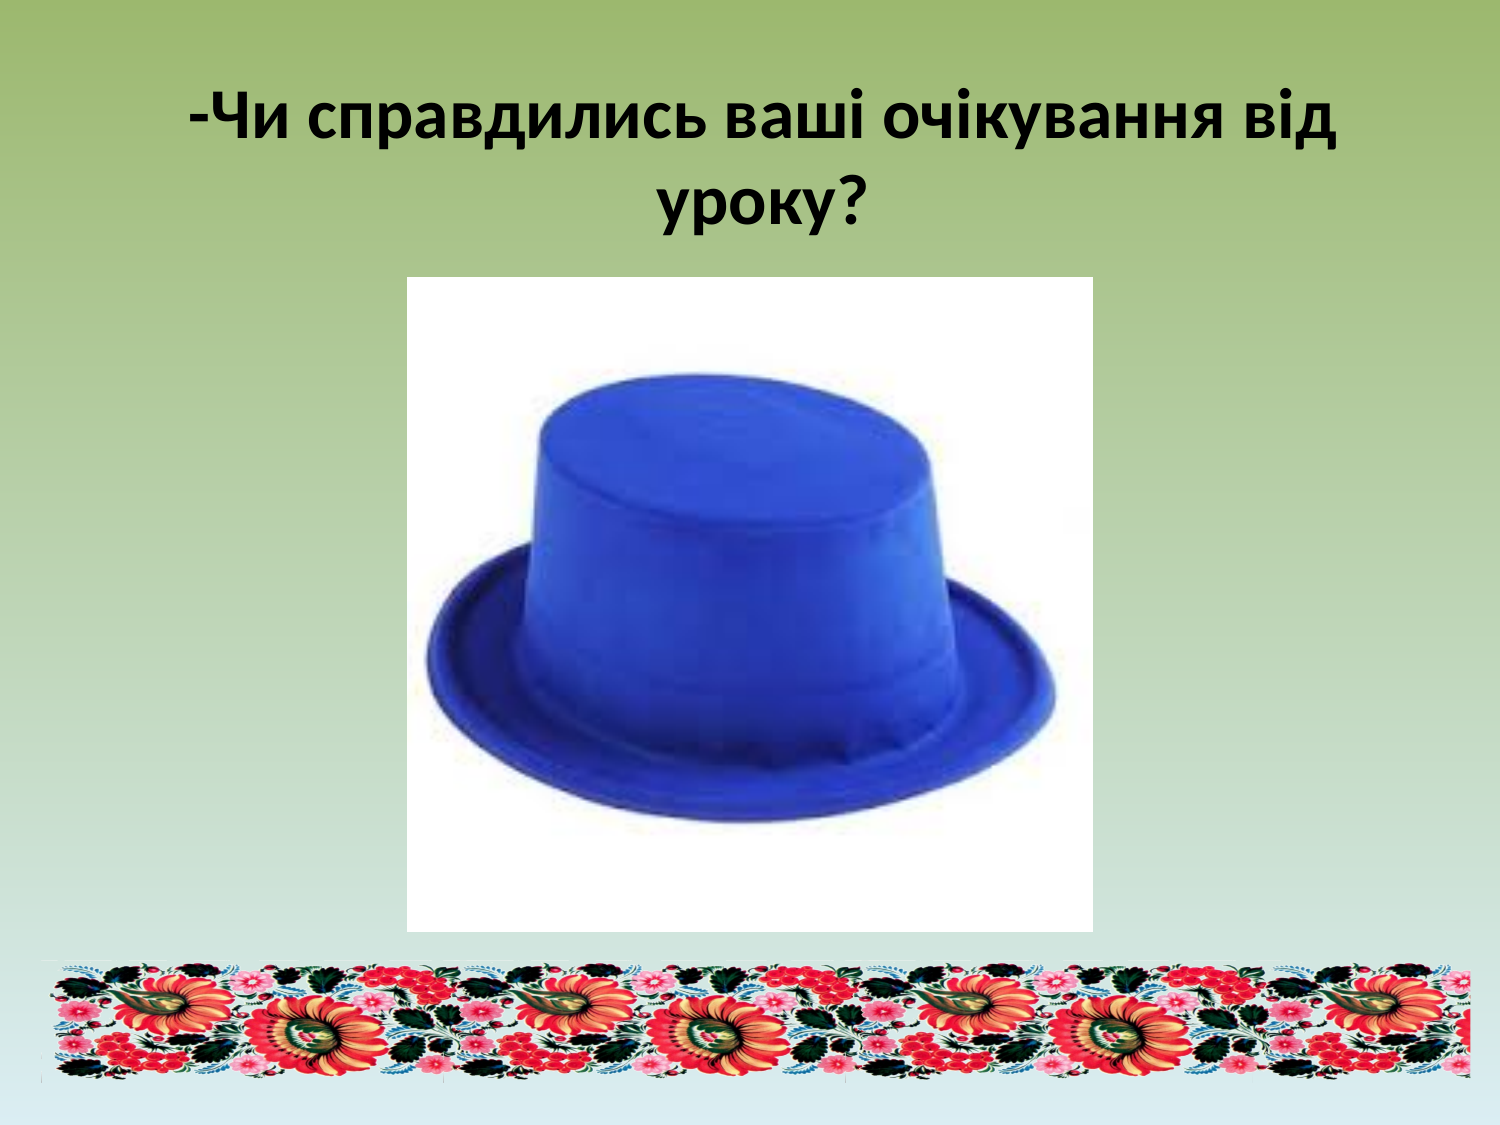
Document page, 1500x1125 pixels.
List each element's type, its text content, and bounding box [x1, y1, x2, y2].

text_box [41, 960, 1471, 1083]
picture [407, 277, 1093, 932]
title -Чи справдились ваші очікування від уроку? [88, 59, 1439, 247]
